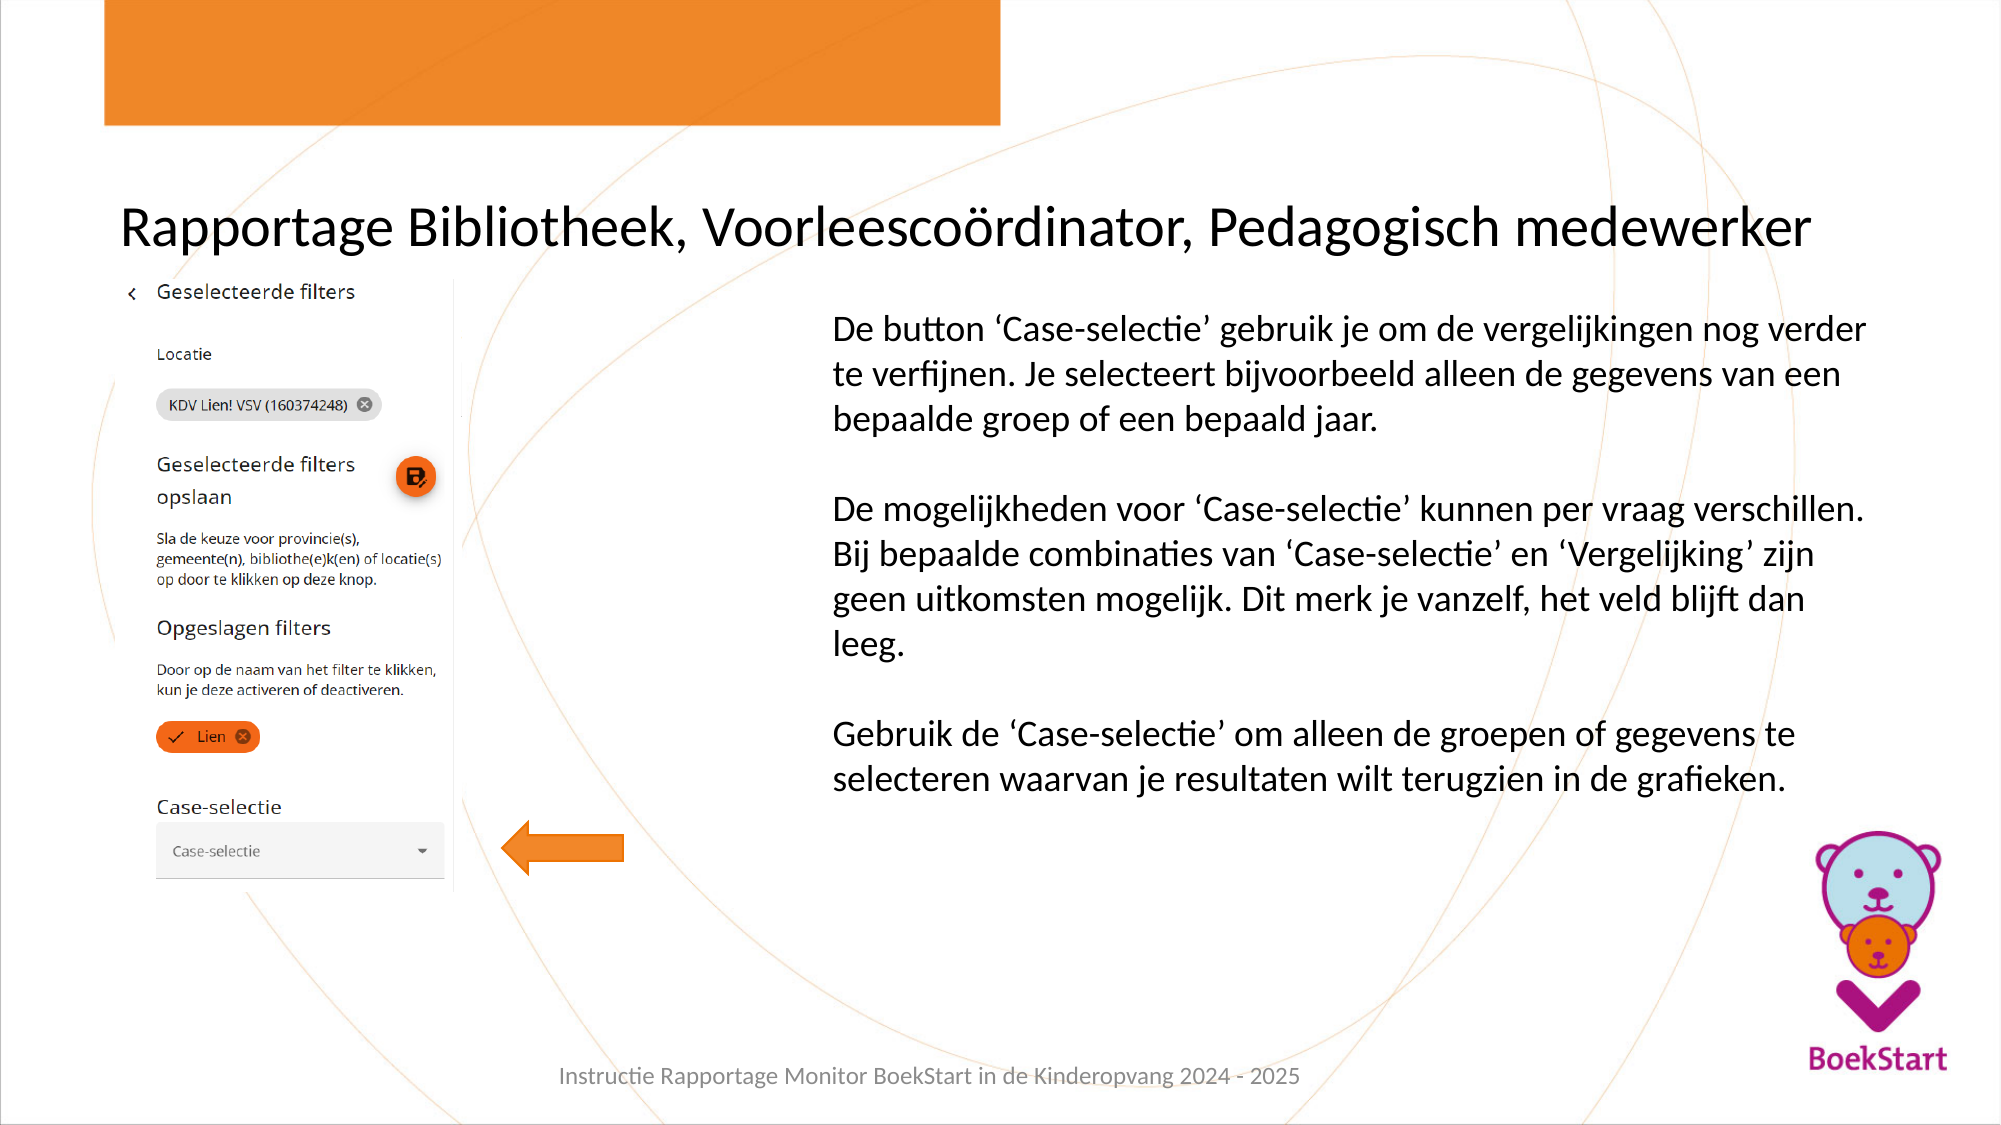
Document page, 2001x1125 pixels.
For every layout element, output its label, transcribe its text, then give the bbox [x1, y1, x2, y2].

picture [0, 0, 2001, 1125]
text_box [500, 819, 624, 877]
text_box De button ‘Case-selectie’ gebruik je om de vergelijkingen nog verder te verfijnen. Je selecteert bijvoorbeeld alleen de gegevens van een bepaalde groep of een bepaald jaar. De mogelijkheden voor ‘Case-selectie’ kunnen per vraag verschillen. Bij bepaalde combinaties van ‘Case-selectie’ en ‘Vergelijking’ zijn geen uitkomsten mogelijk. Dit merk je vanzelf, het veld blijft dan leeg. Gebruik de ‘Case-selectie’ om alleen de groepen of gegevens te selecteren waarvan je resultaten wilt terugzien in de grafieken. [817, 296, 1895, 807]
footer Instructie Rapportage Monitor BoekStart in de Kinderopvang 2024 - 2025 [486, 1044, 1386, 1105]
title Rapportage Bibliotheek, Voorleescoördinator, Pedagogisch medewerker [105, 158, 1863, 297]
